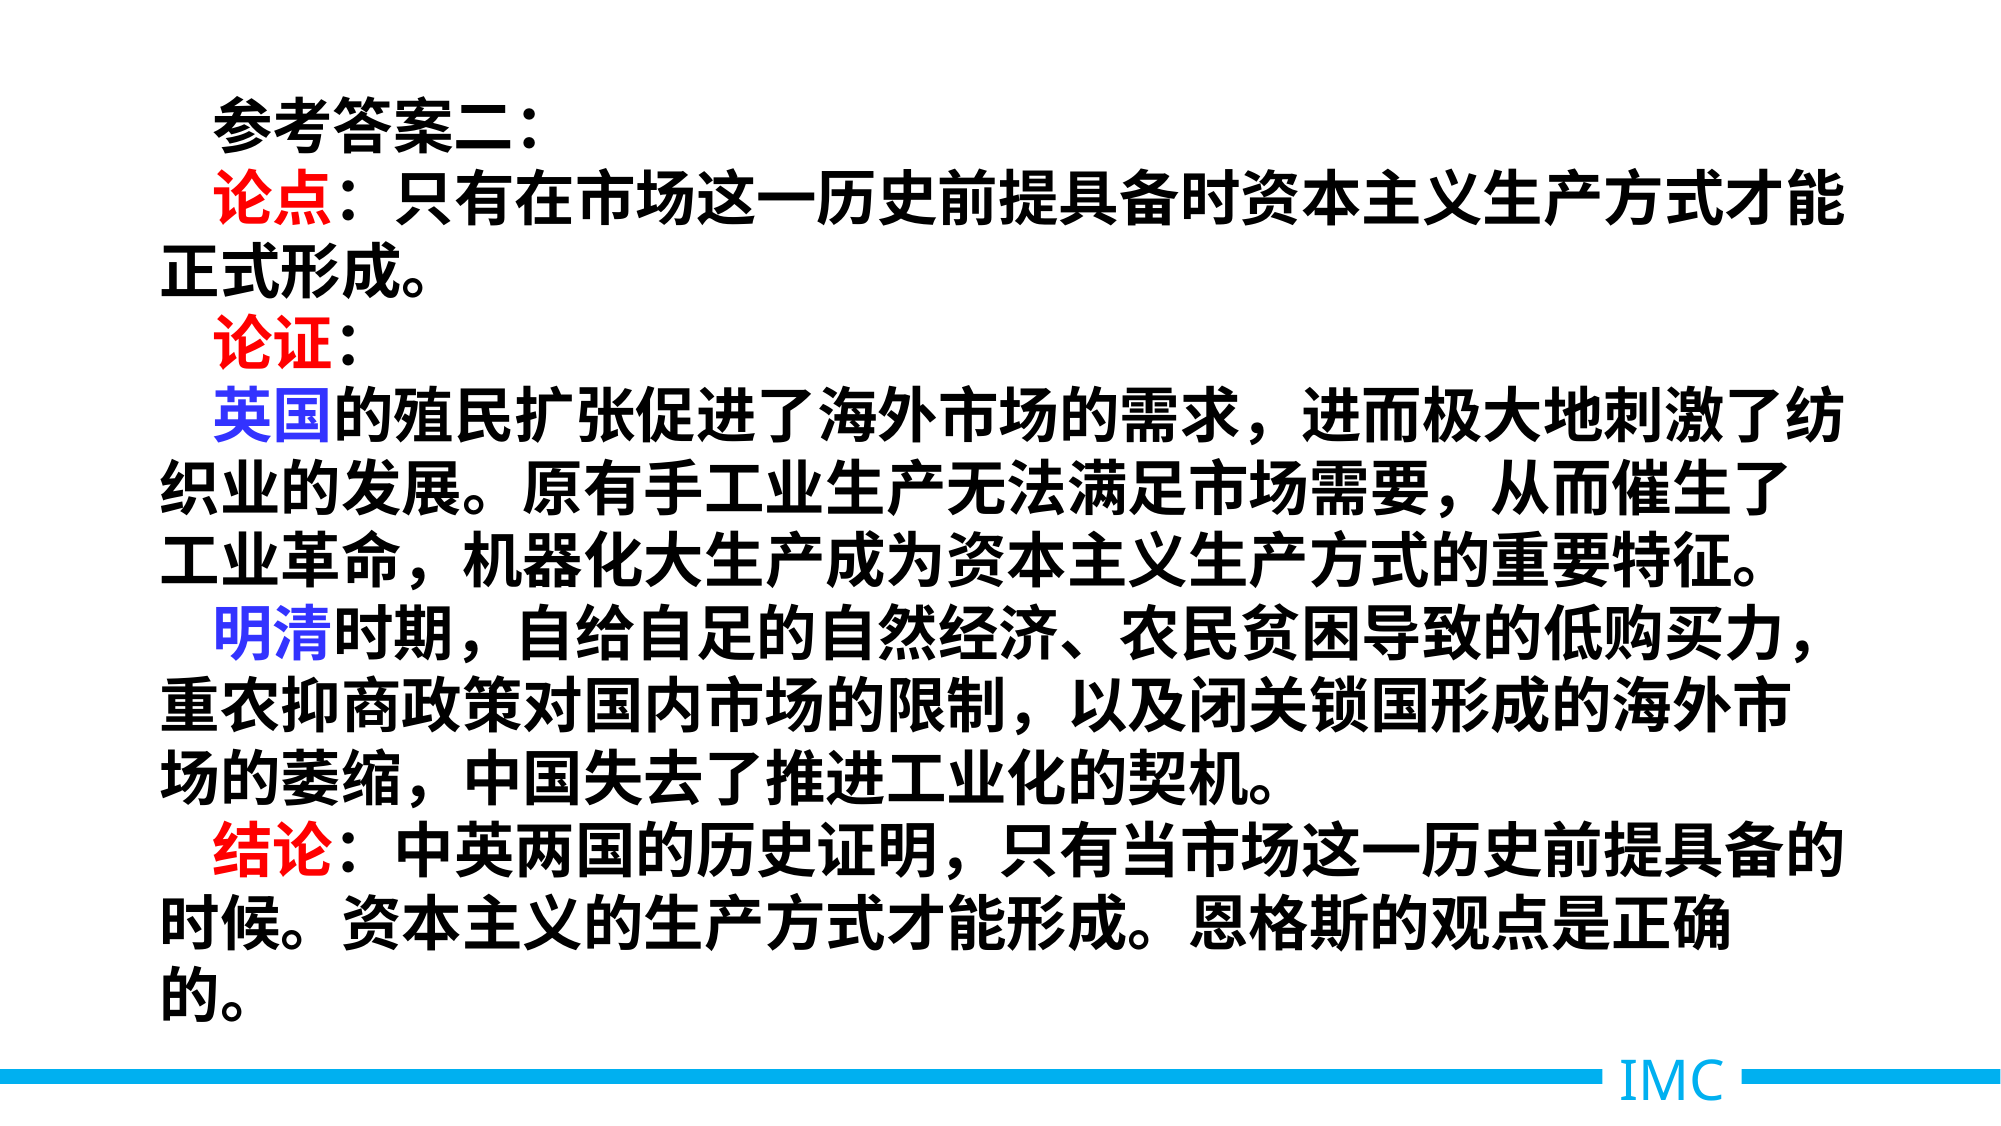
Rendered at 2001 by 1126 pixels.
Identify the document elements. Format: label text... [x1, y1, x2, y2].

text_box 参考答案二： 论点：只有在市场这一历史前提具备时资本主义生产方式才能正式形成。 论证： 英国的殖民扩张促进了海外市场的需求，进而极大地刺激了纺织业的发展。原有手工业生产无法满足市场需要，从而催生了工业革命，机器化大生产成为资本主义生产方式的重要特征。 明清时期，自给自足的自然经济、农民贫困导致的低购买力，重农抑商政策对国内市场的限制，以及闭关锁国形成的海外市场的萎缩，中国失去了推进工业化的契机。 结论：中英两国的历史证明，只有当市场这一历史前提具备的时候。资本主义的生产方式才能形成。恩格斯的观点是正确的。 [144, 79, 1869, 1038]
